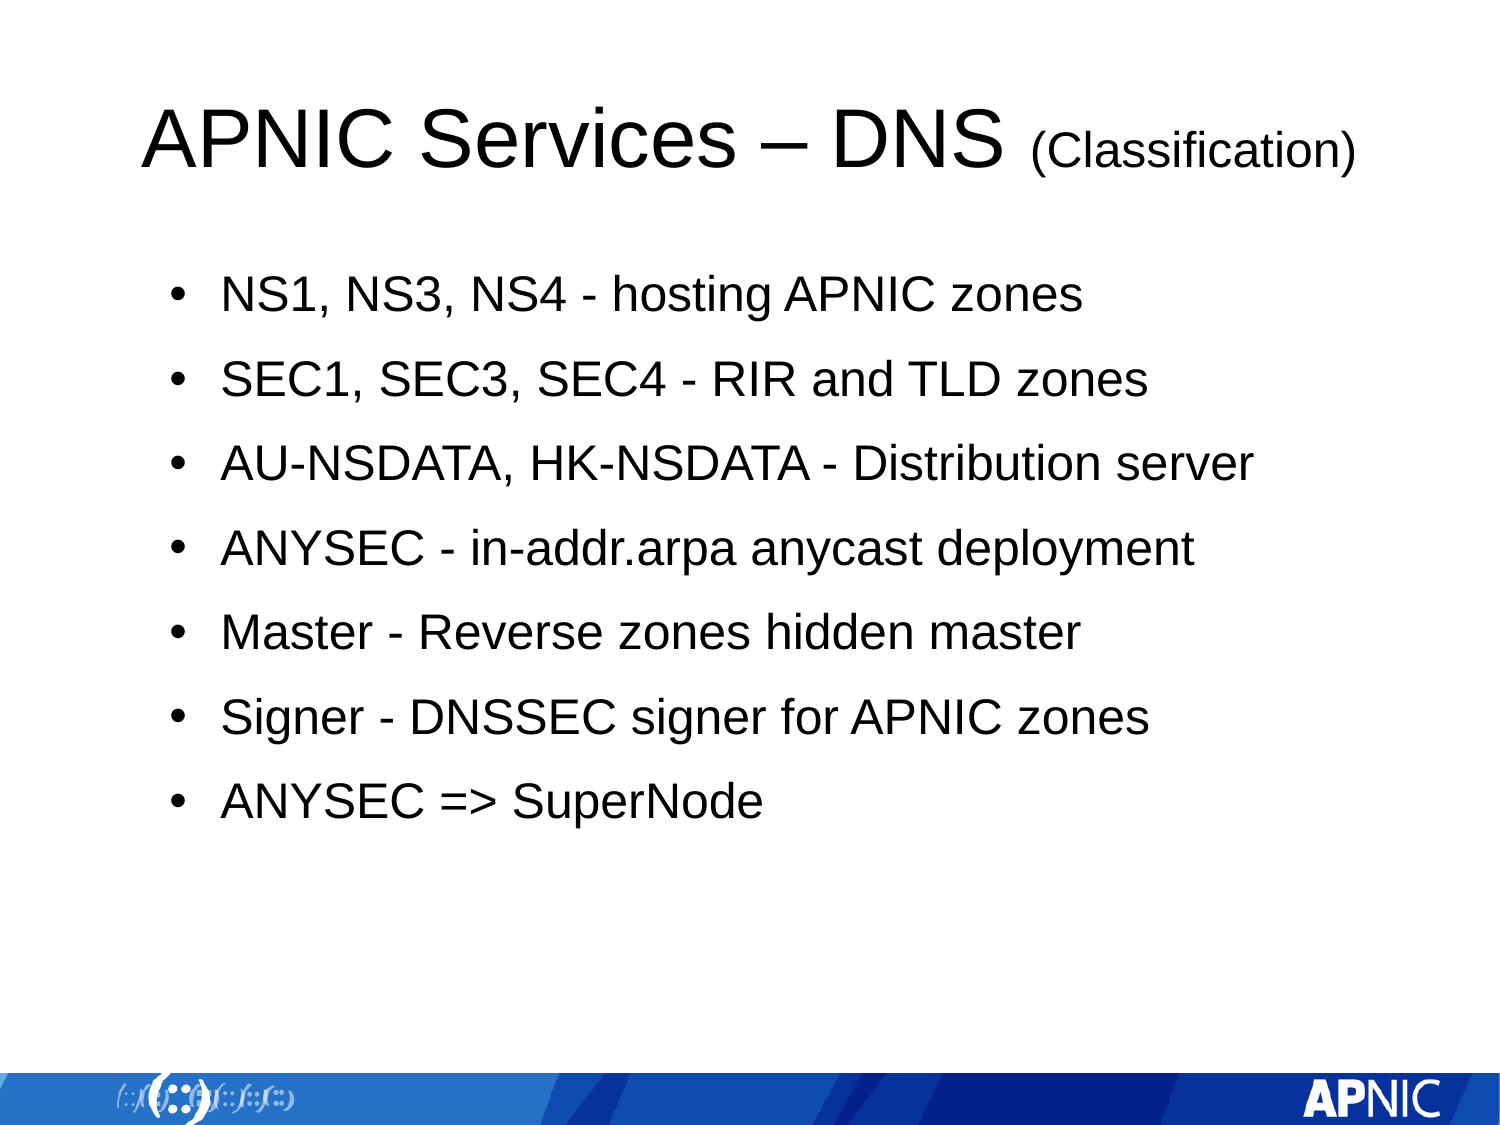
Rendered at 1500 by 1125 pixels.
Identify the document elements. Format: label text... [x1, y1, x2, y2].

picture [0, 1069, 1500, 1125]
title APNIC Services – DNS (Classification) [74, 44, 1425, 233]
list NS1, NS3, NS4 - hosting APNIC zones SEC1, SEC3, SEC4 - RIR and TLD zones AU-NSDATA, HK-NSDATA - Distribution server ANYSEC - in-addr.arpa anycast deployment Master - Reverse zones hidden master Signer - DNSSEC signer for APNIC zones ANYSEC => SuperNode [74, 262, 1425, 1006]
